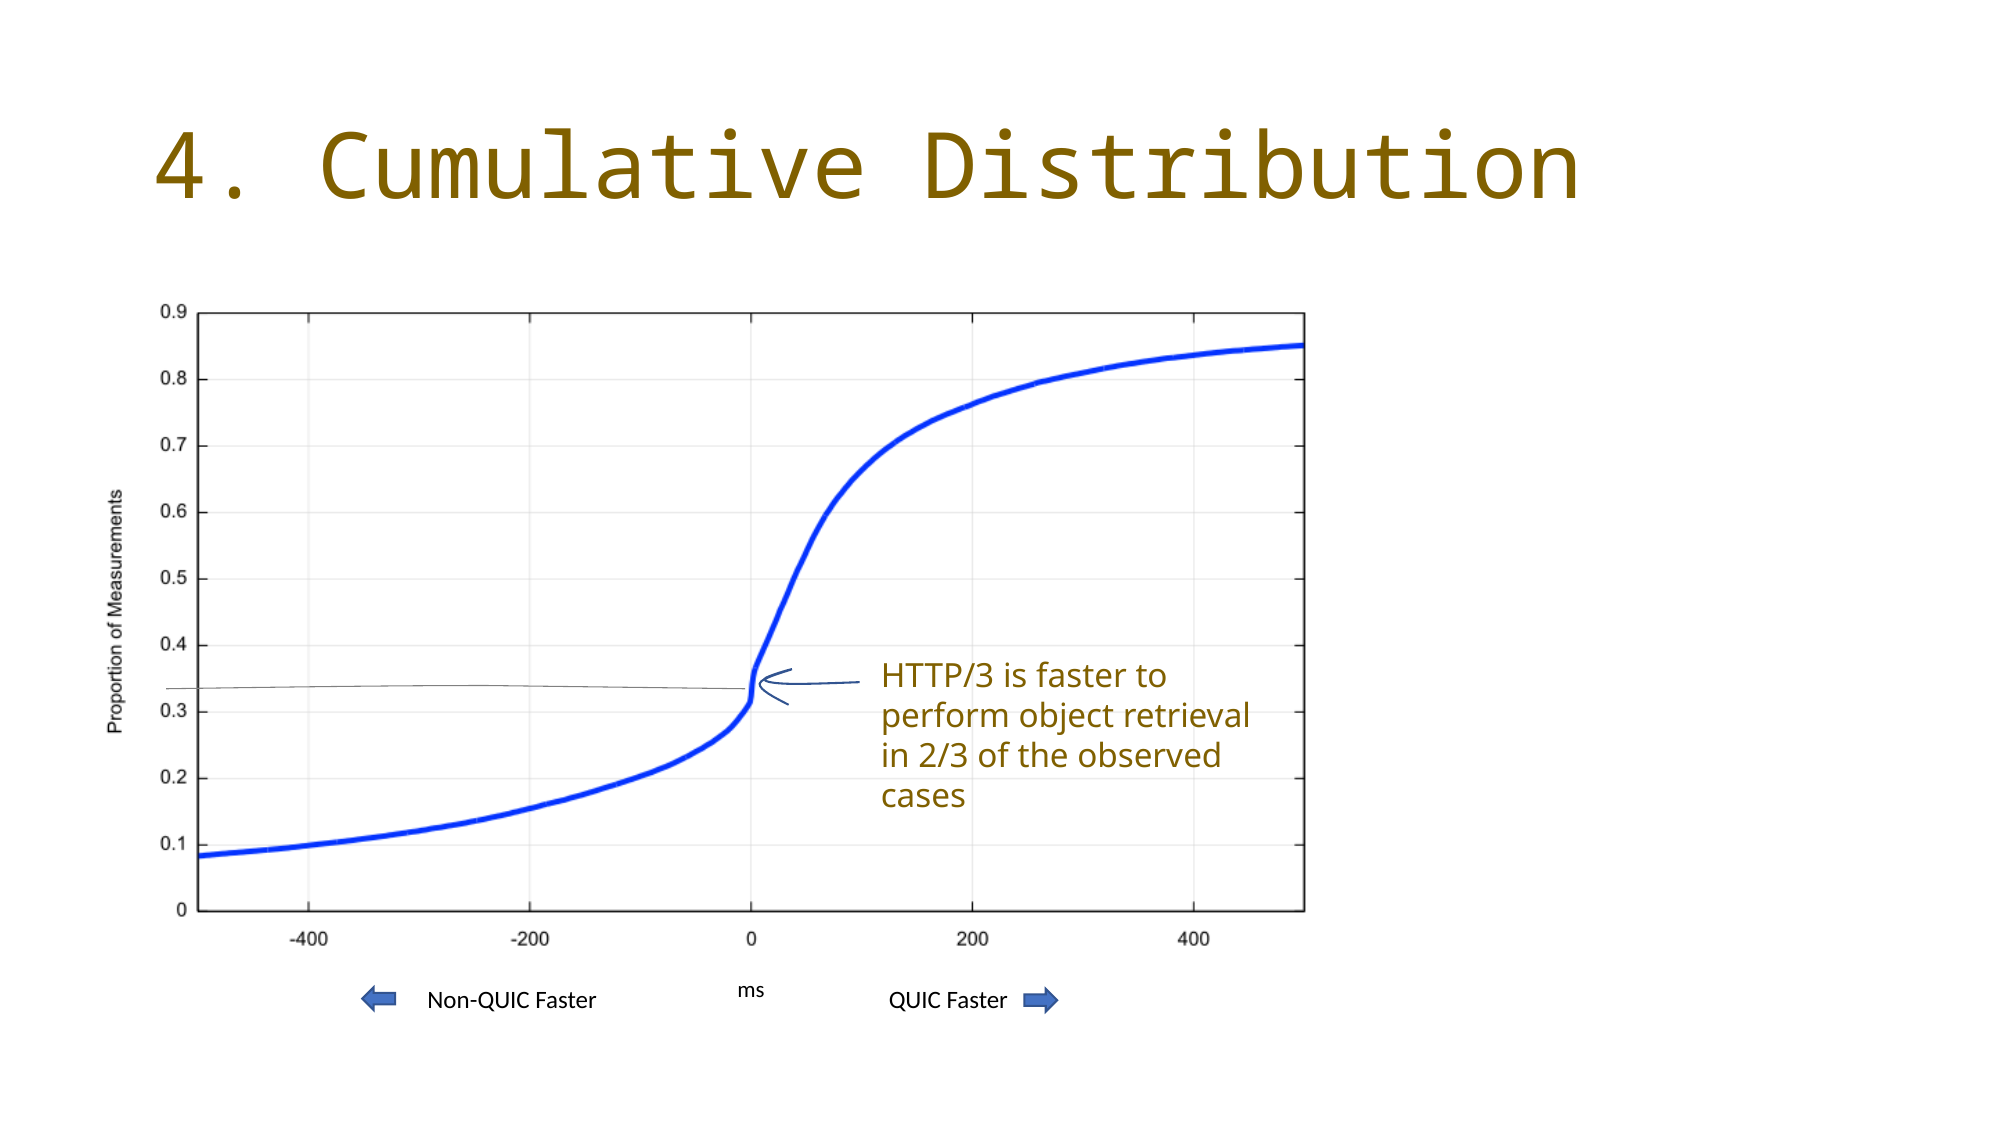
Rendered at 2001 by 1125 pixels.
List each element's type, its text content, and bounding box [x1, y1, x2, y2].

text_box [360, 984, 397, 1013]
text_box [1023, 986, 1059, 1015]
title 4. Cumulative Distribution [137, 59, 1863, 278]
text_box Non-QUIC Faster [412, 976, 613, 1021]
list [103, 289, 1336, 960]
text_box QUIC Faster [873, 976, 1024, 1021]
text_box ms [722, 966, 780, 1010]
